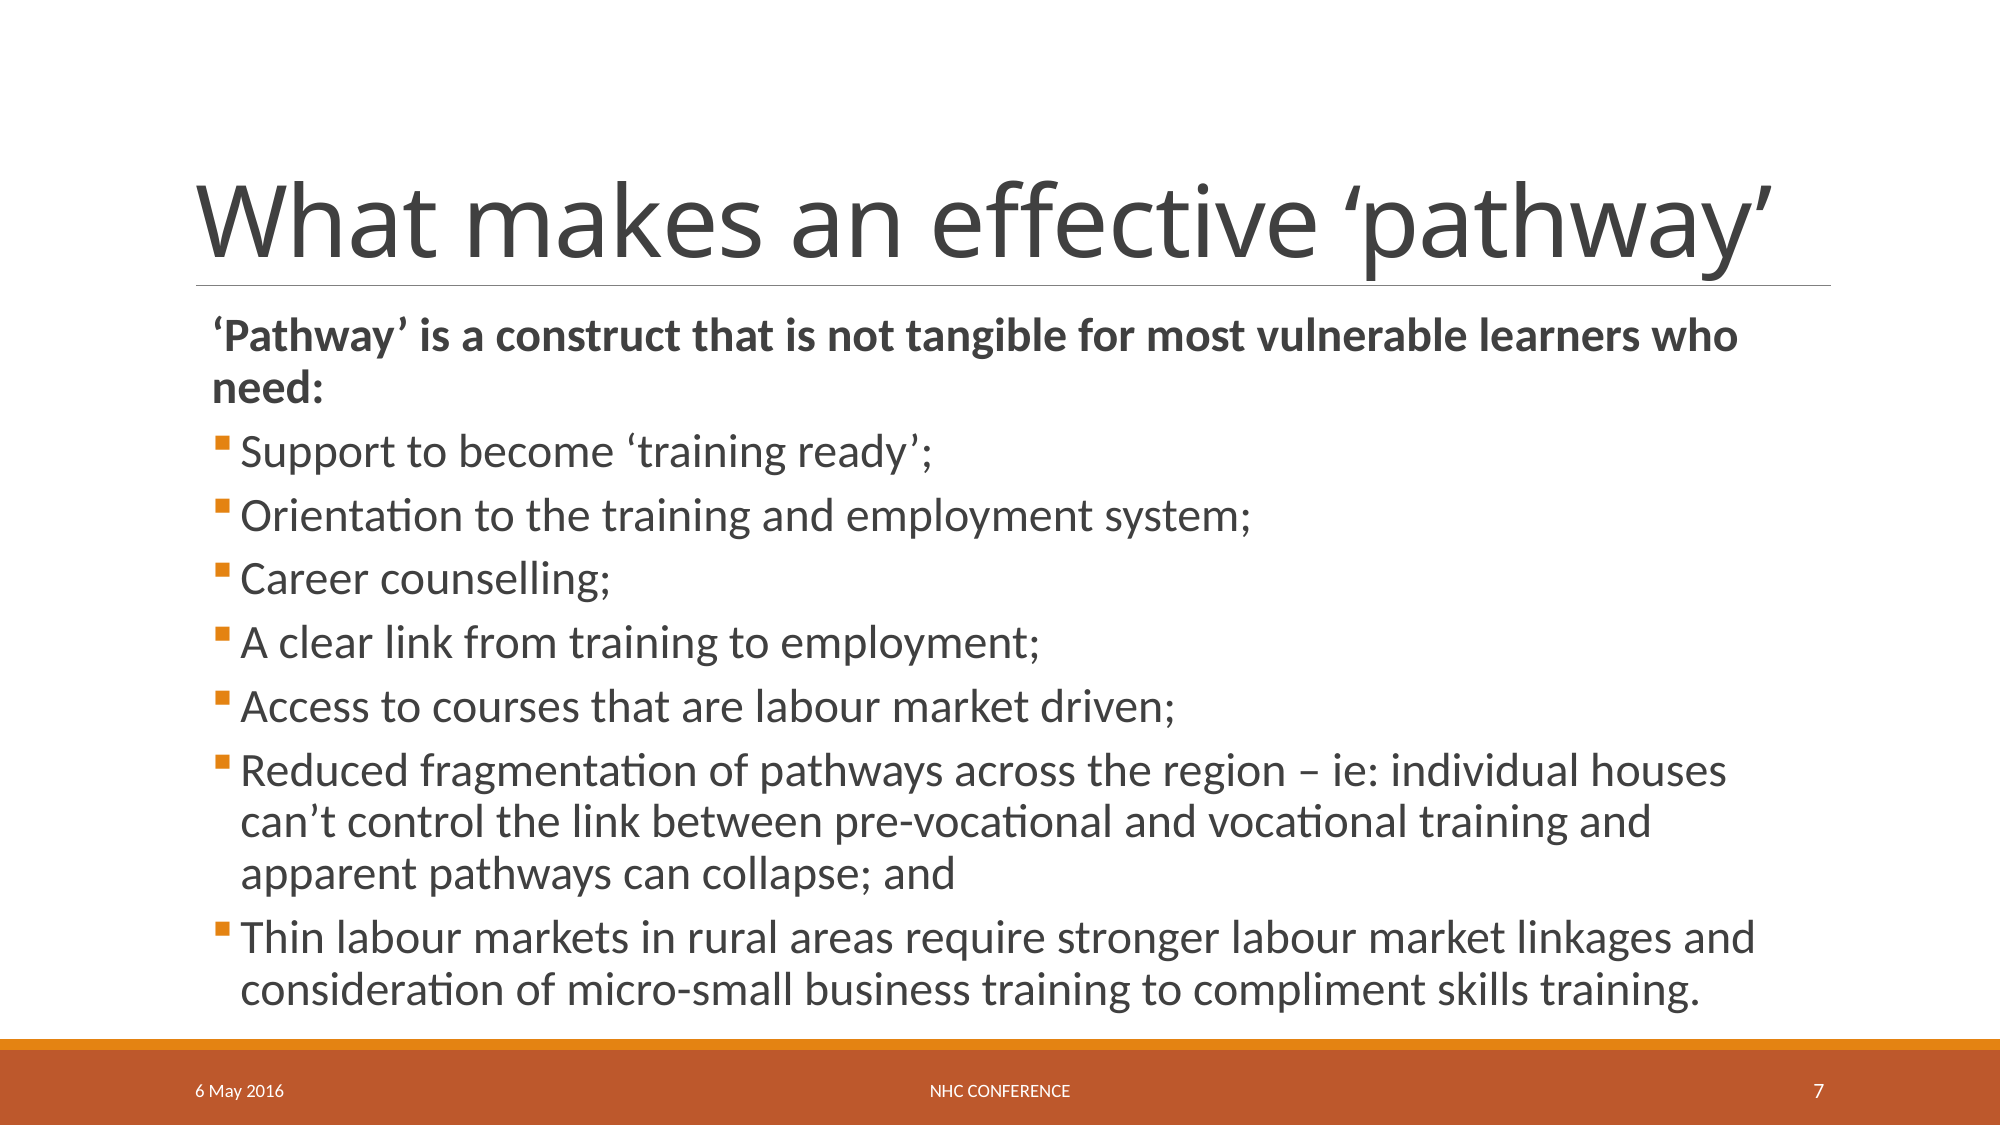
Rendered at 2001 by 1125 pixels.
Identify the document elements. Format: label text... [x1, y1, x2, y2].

title What makes an effective ‘pathway’ [180, 47, 1830, 285]
footer NHC Conference [604, 1059, 1396, 1120]
list ‘Pathway’ is a construct that is not tangible for most vulnerable learners who need: Support to become ‘training ready’; Orientation to the training and employment system; Career counselling; A clear link from training to employment; Access to courses that are labour market driven; Reduced fragmentation of pathways across the region – ie: individual houses can’t control the link between pre-vocational and vocational training and apparent pathways can collapse; and Thin labour markets in rural areas require stronger labour market linkages and consideration of micro-small business training to compliment skills training. [180, 302, 1830, 1024]
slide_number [180, 1059, 586, 1120]
slide_number 7 [1624, 1059, 1840, 1120]
